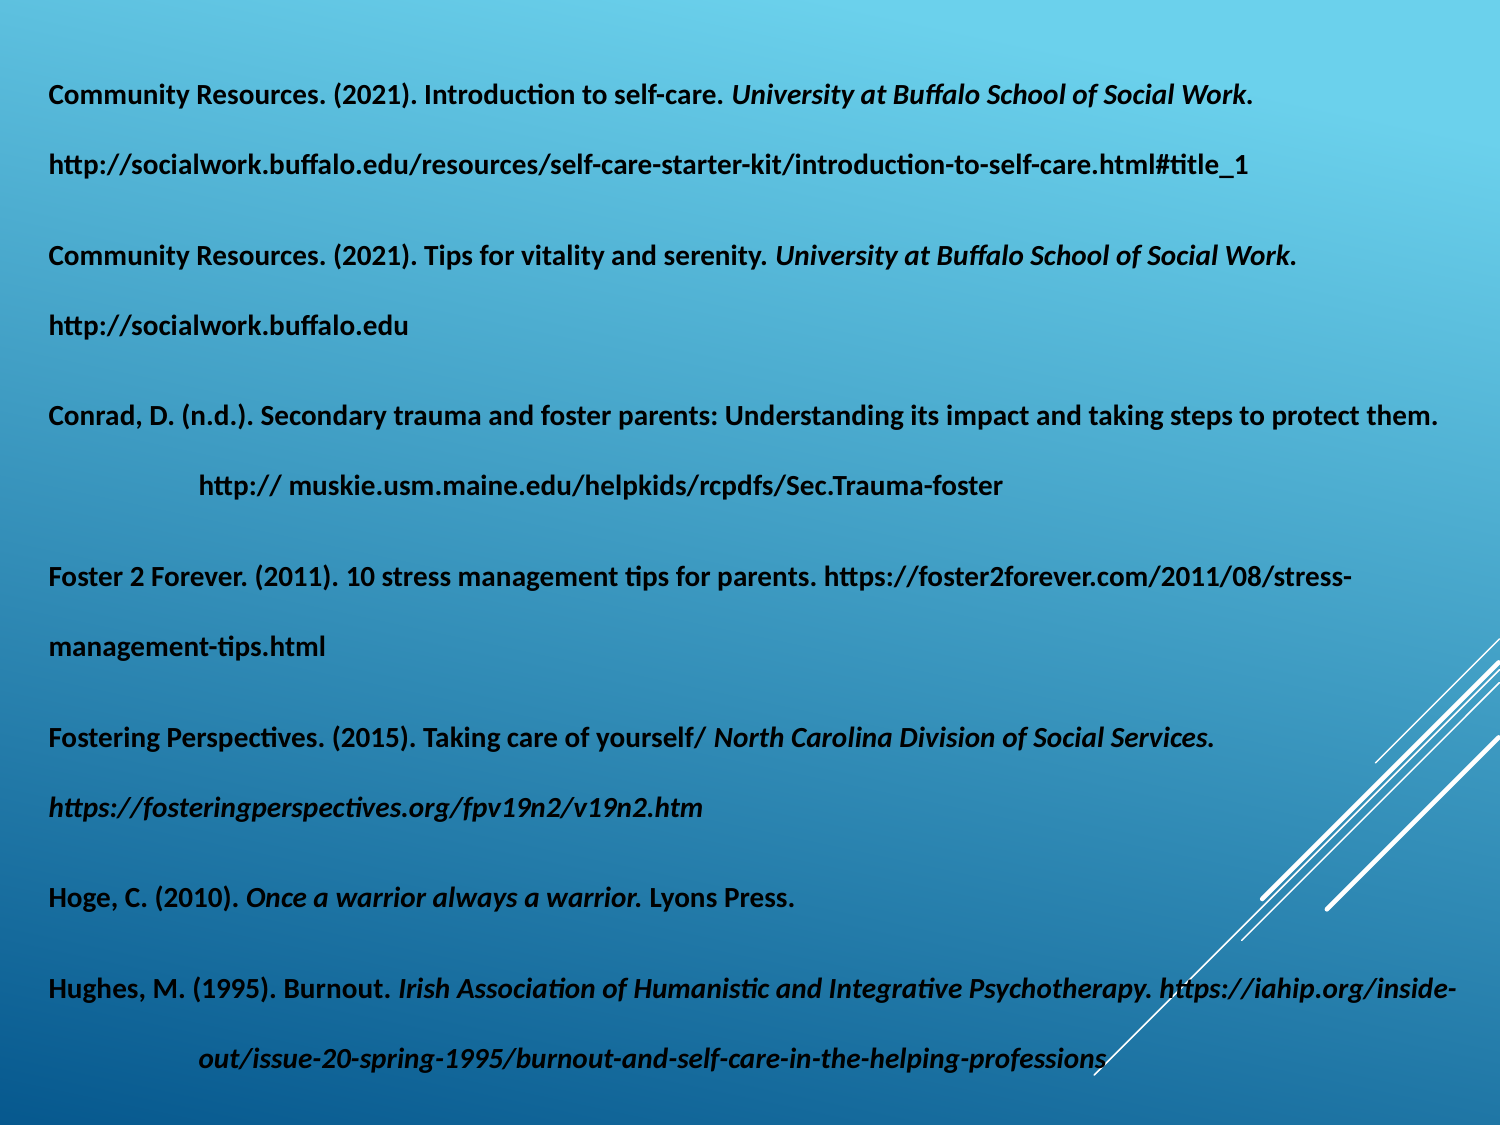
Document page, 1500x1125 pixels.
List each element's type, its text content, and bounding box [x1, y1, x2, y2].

text_box Community Resources. (2021). Introduction to self-care. University at Buffalo School of Social Work. http://socialwork.buffalo.edu/resources/self-care-starter-kit/introduction-to-self-care.html#title_1 Community Resources. (2021). Tips for vitality and serenity. University at Buffalo School of Social Work. http://socialwork.buffalo.edu Conrad, D. (n.d.). Secondary trauma and foster parents: Understanding its impact and taking steps to protect them. http:// muskie.usm.maine.edu/helpkids/rcpdfs/Sec.Trauma-foster Foster 2 Forever. (2011). 10 stress management tips for parents. https://foster2forever.com/2011/08/stress- management-tips.html Fostering Perspectives. (2015). Taking care of yourself/ North Carolina Division of Social Services. https://fosteringperspectives.org/fpv19n2/v19n2.htm Hoge, C. (2010). Once a warrior always a warrior. Lyons Press. Hughes, M. (1995). Burnout. Irish Association of Humanistic and Integrative Psychotherapy. https://iahip.org/inside- out/issue-20-spring-1995/burnout-and-self-care-in-the-helping-professions [33, 33, 1500, 1082]
